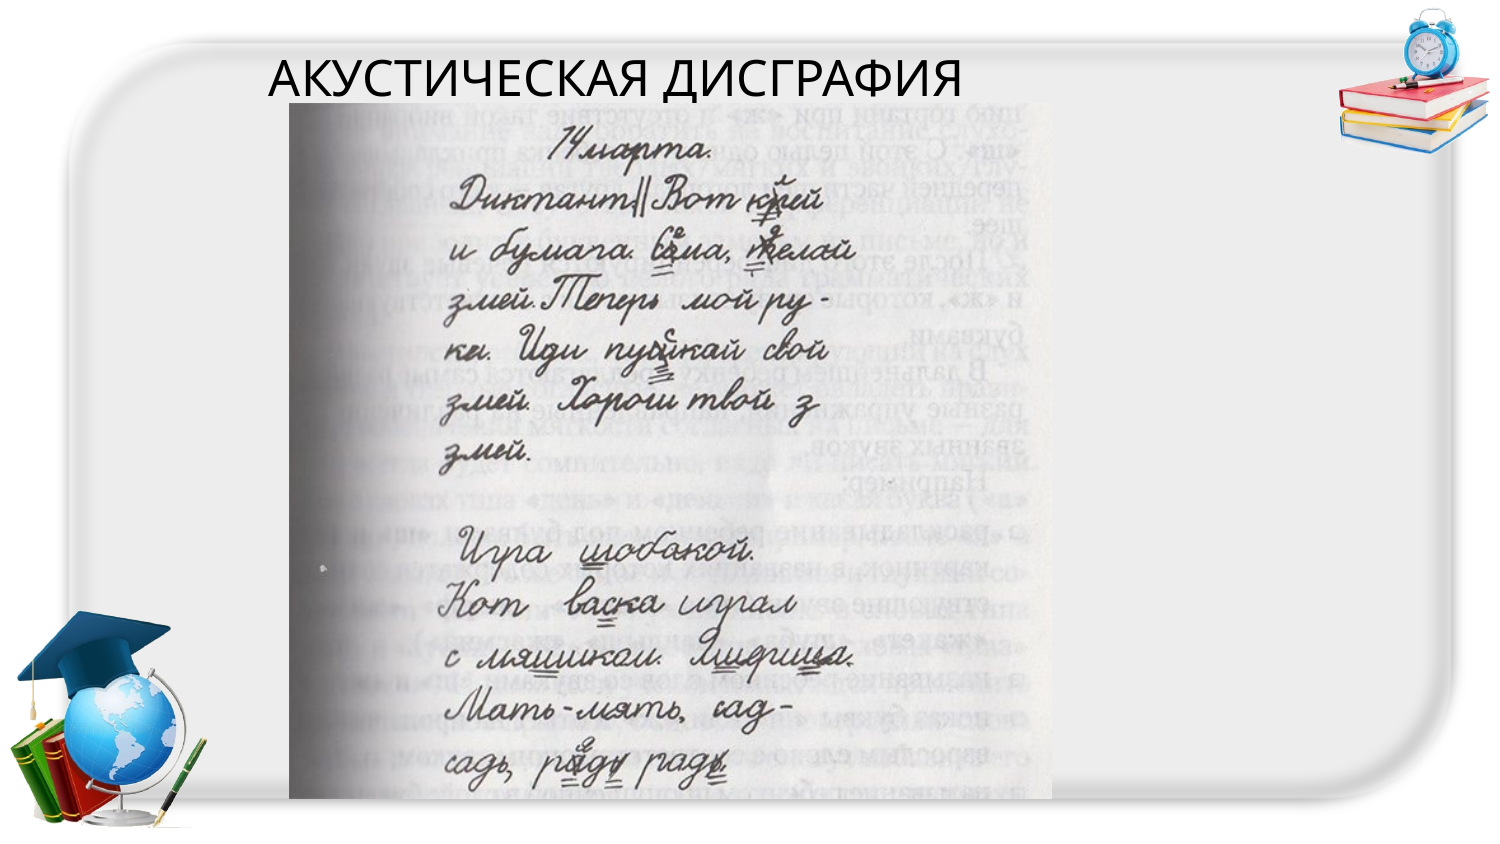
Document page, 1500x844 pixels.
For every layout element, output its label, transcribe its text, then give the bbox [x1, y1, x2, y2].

title АКУСТИЧЕСКАЯ ДИСГРАФИЯ [253, 44, 1397, 115]
picture [289, 103, 1052, 799]
picture [1316, 0, 1500, 167]
picture [0, 587, 241, 844]
